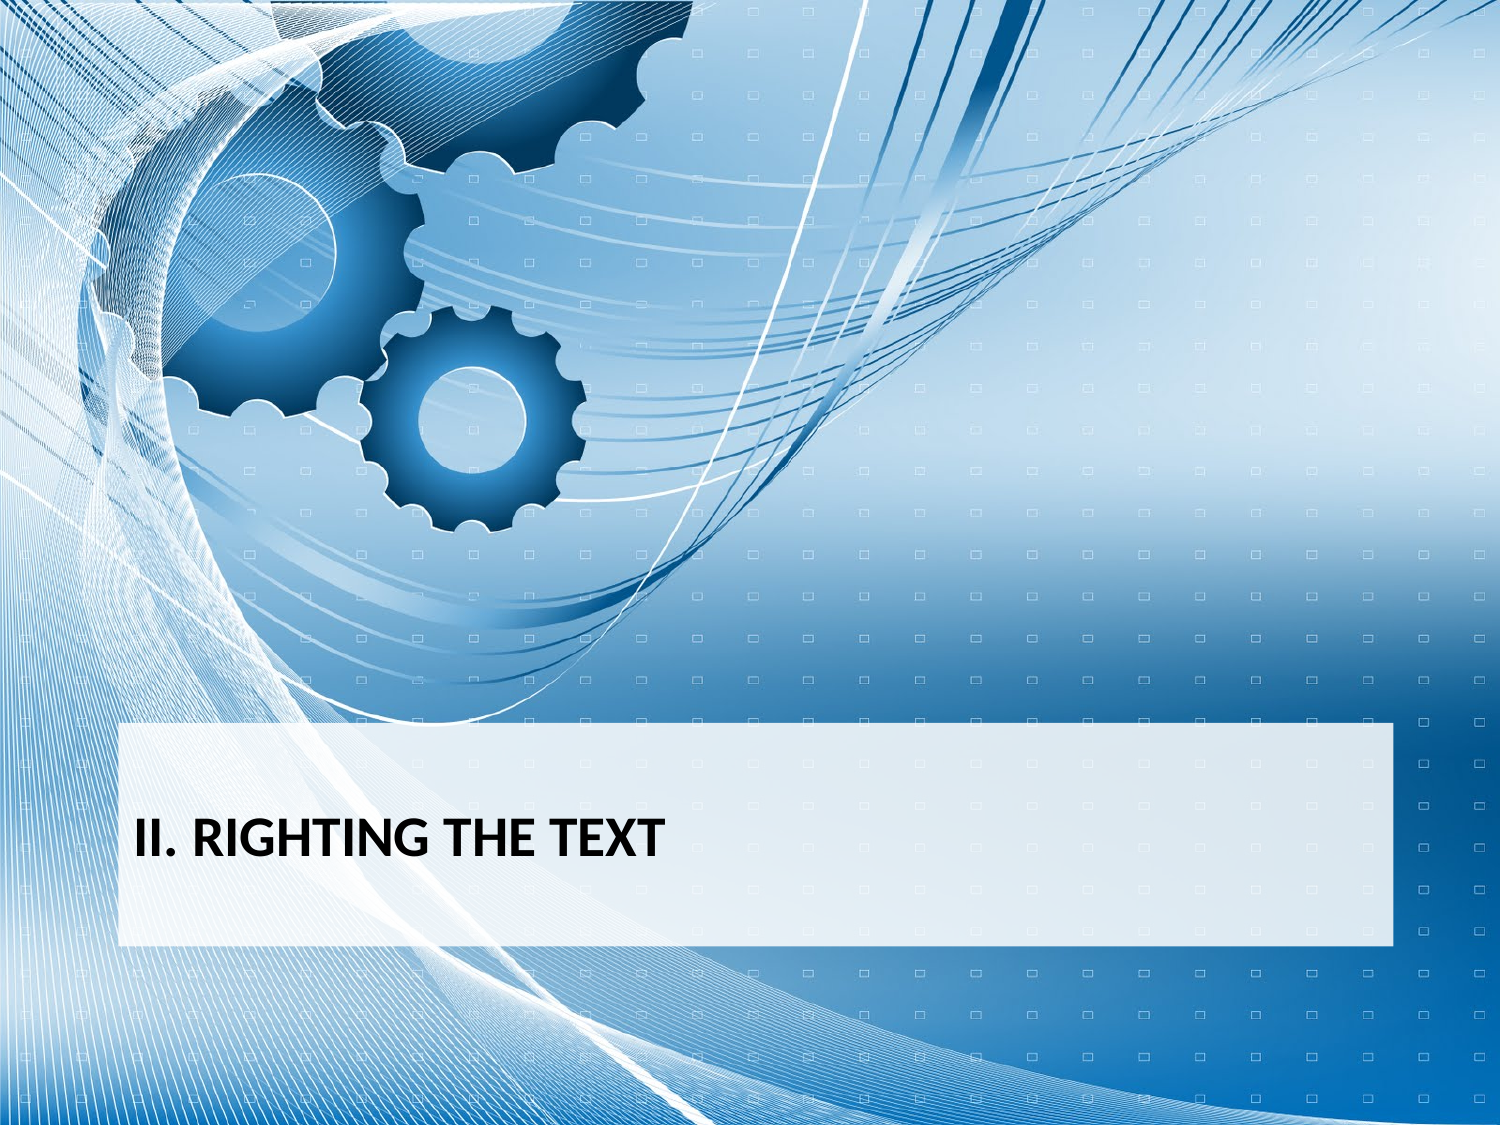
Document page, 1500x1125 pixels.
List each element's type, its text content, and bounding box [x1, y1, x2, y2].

picture [0, 0, 1500, 1125]
title II. RIGHTING THE TEXT [118, 722, 1394, 947]
